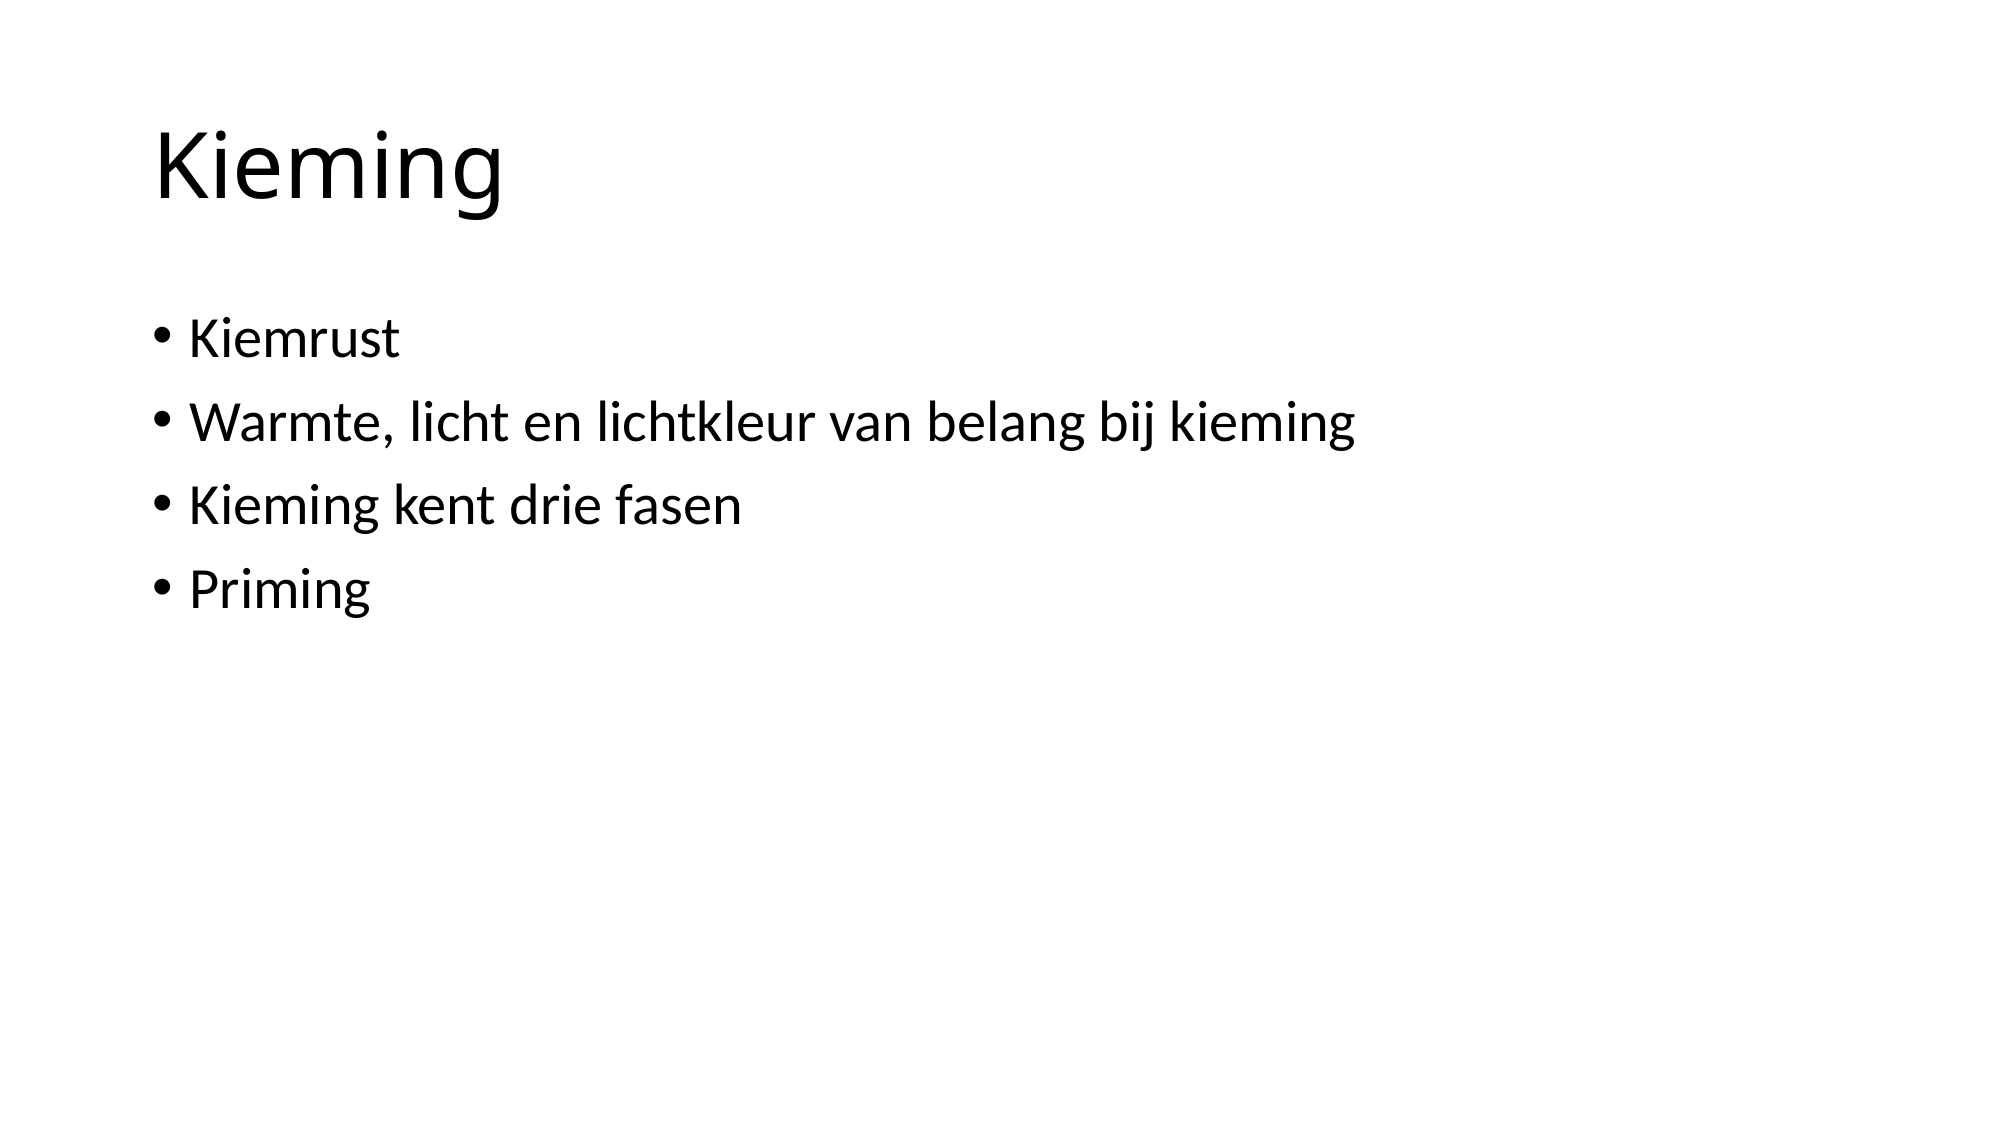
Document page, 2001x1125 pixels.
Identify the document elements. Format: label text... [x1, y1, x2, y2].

list Kiemrust Warmte, licht en lichtkleur van belang bij kieming Kieming kent drie fasen Priming [137, 299, 1863, 1014]
title Kieming [137, 59, 1863, 278]
